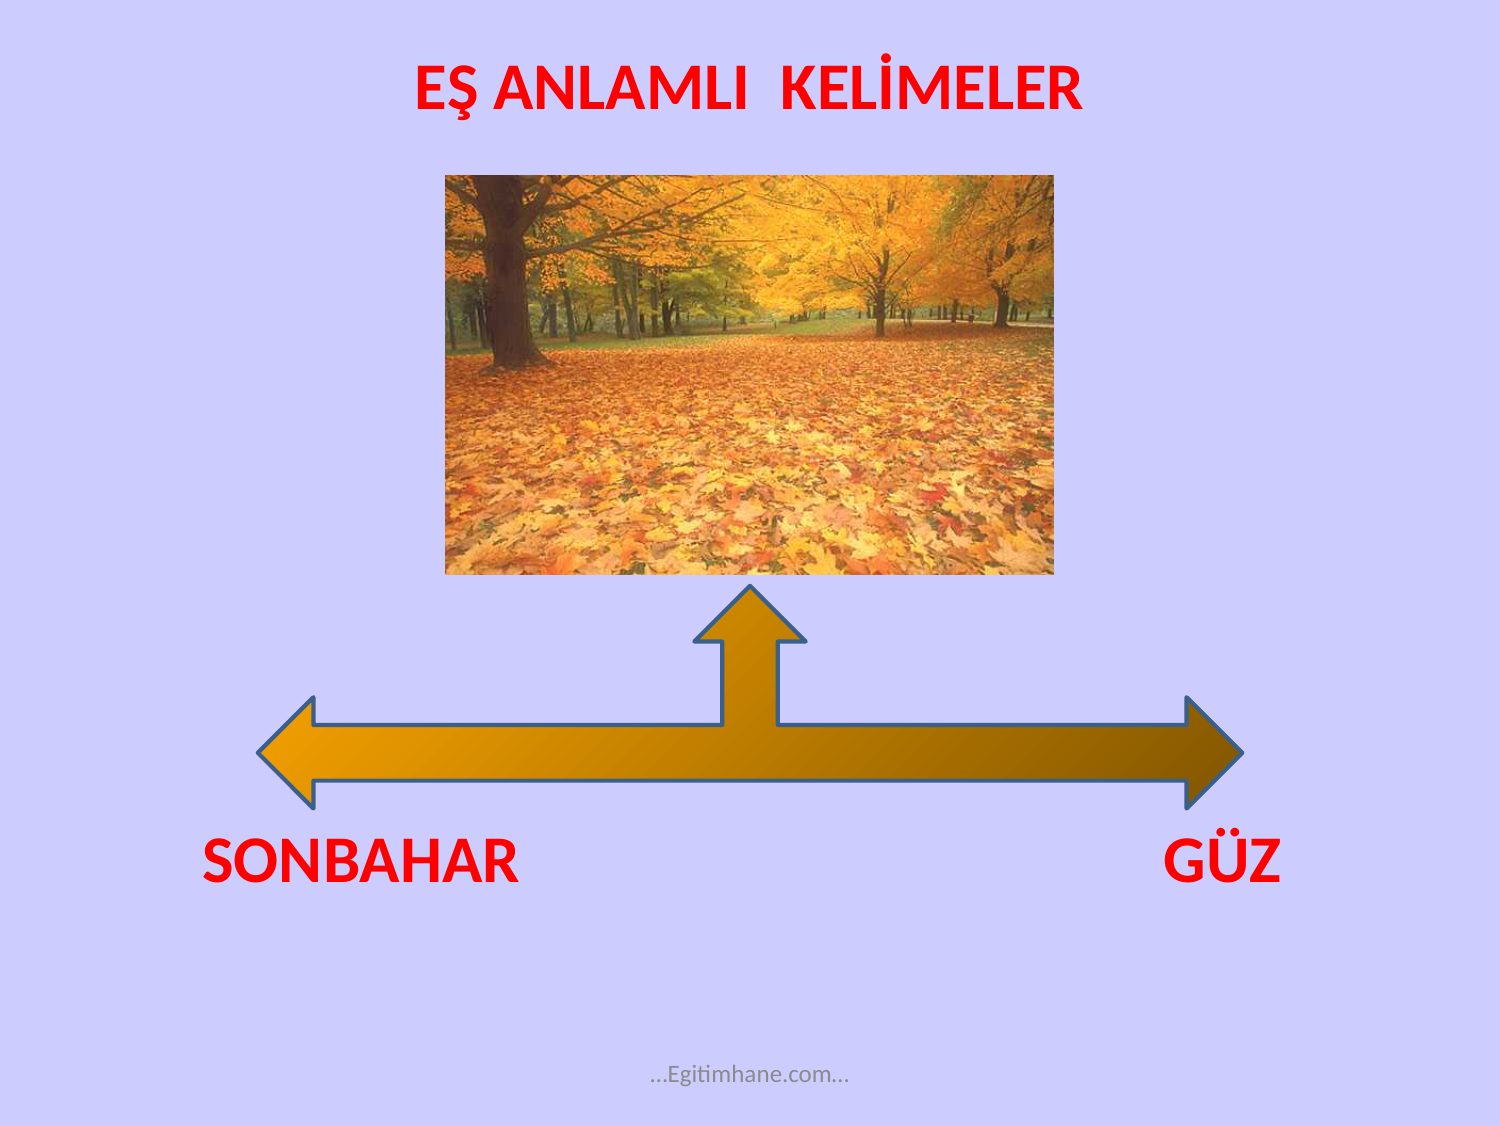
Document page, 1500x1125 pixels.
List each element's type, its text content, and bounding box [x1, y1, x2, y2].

text_box EŞ ANLAMLI KELİMELER [234, 35, 1266, 130]
text_box [255, 587, 1245, 811]
text_box GÜZ [996, 808, 1360, 904]
footer …Egitimhane.com… [512, 1042, 988, 1103]
text_box SONBAHAR [187, 808, 551, 904]
picture [445, 175, 1054, 575]
